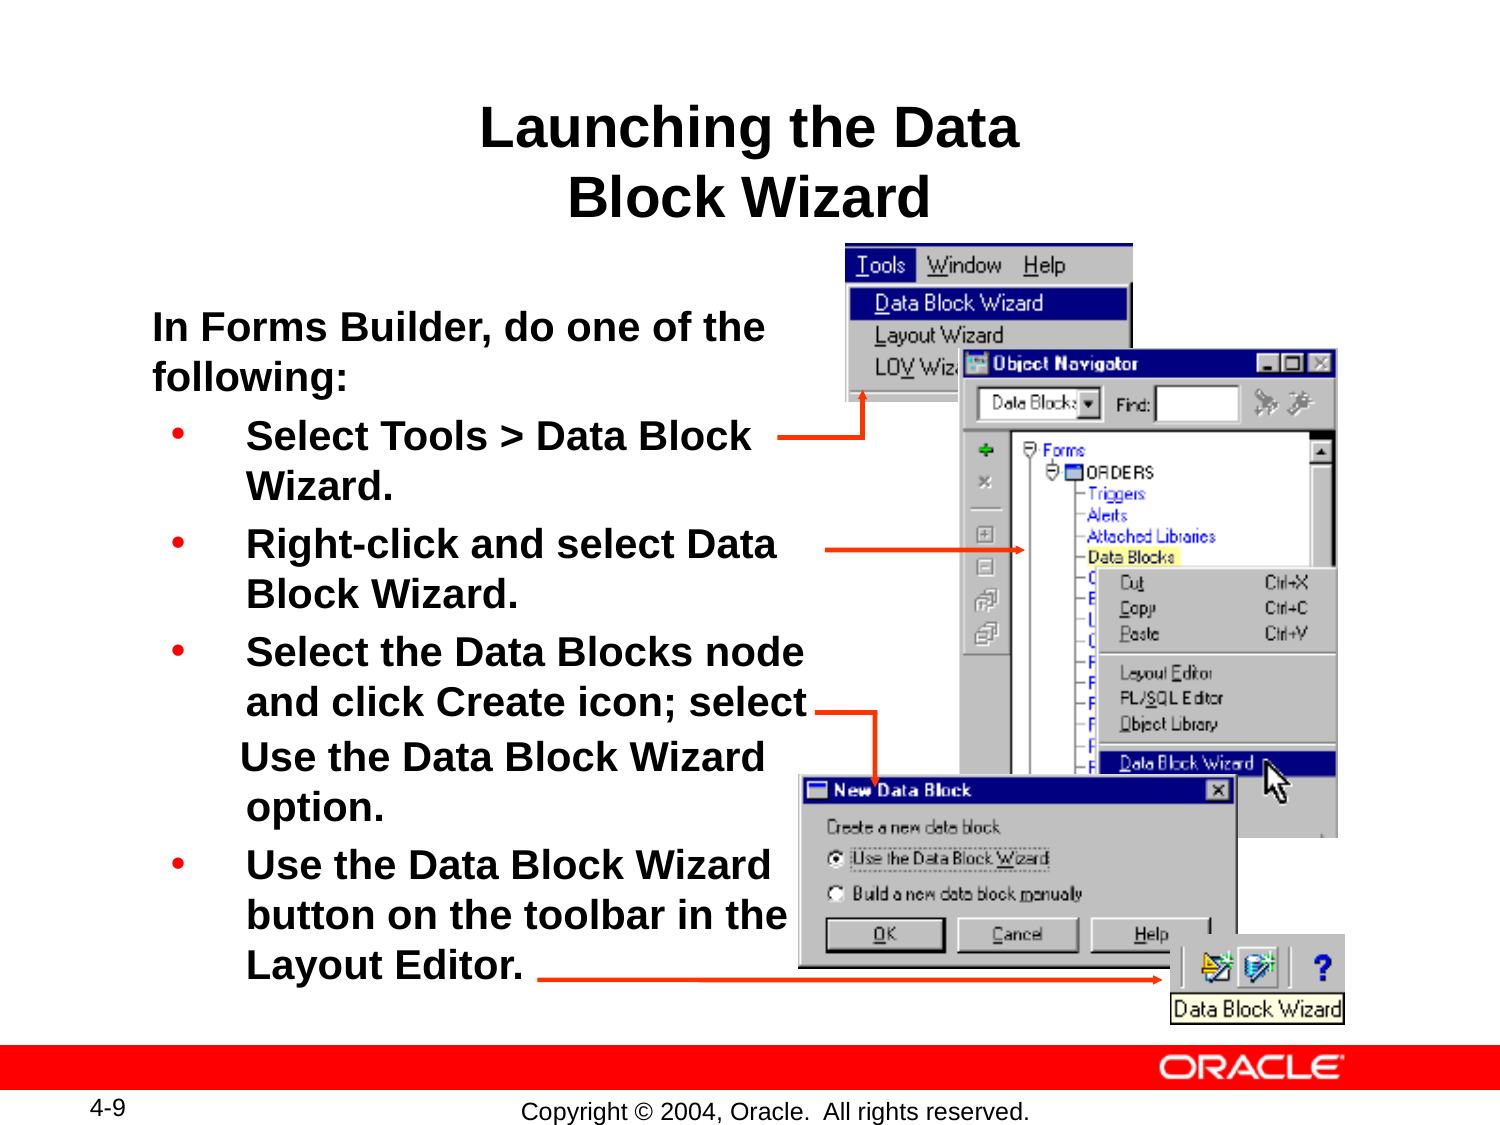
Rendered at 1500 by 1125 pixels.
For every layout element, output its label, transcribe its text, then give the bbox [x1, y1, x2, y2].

list In Forms Builder, do one of the following: Select Tools > Data Block Wizard. Right-click and select Data Block Wizard. Select the Data Blocks node and click Create icon; select Use the Data Block Wizard option. Use the Data Block Wizard button on the toolbar in the Layout Editor. [149, 297, 888, 997]
text_box [537, 977, 1163, 985]
picture [798, 243, 1345, 1026]
title Launching the Data Block Wizard [149, 87, 1351, 232]
